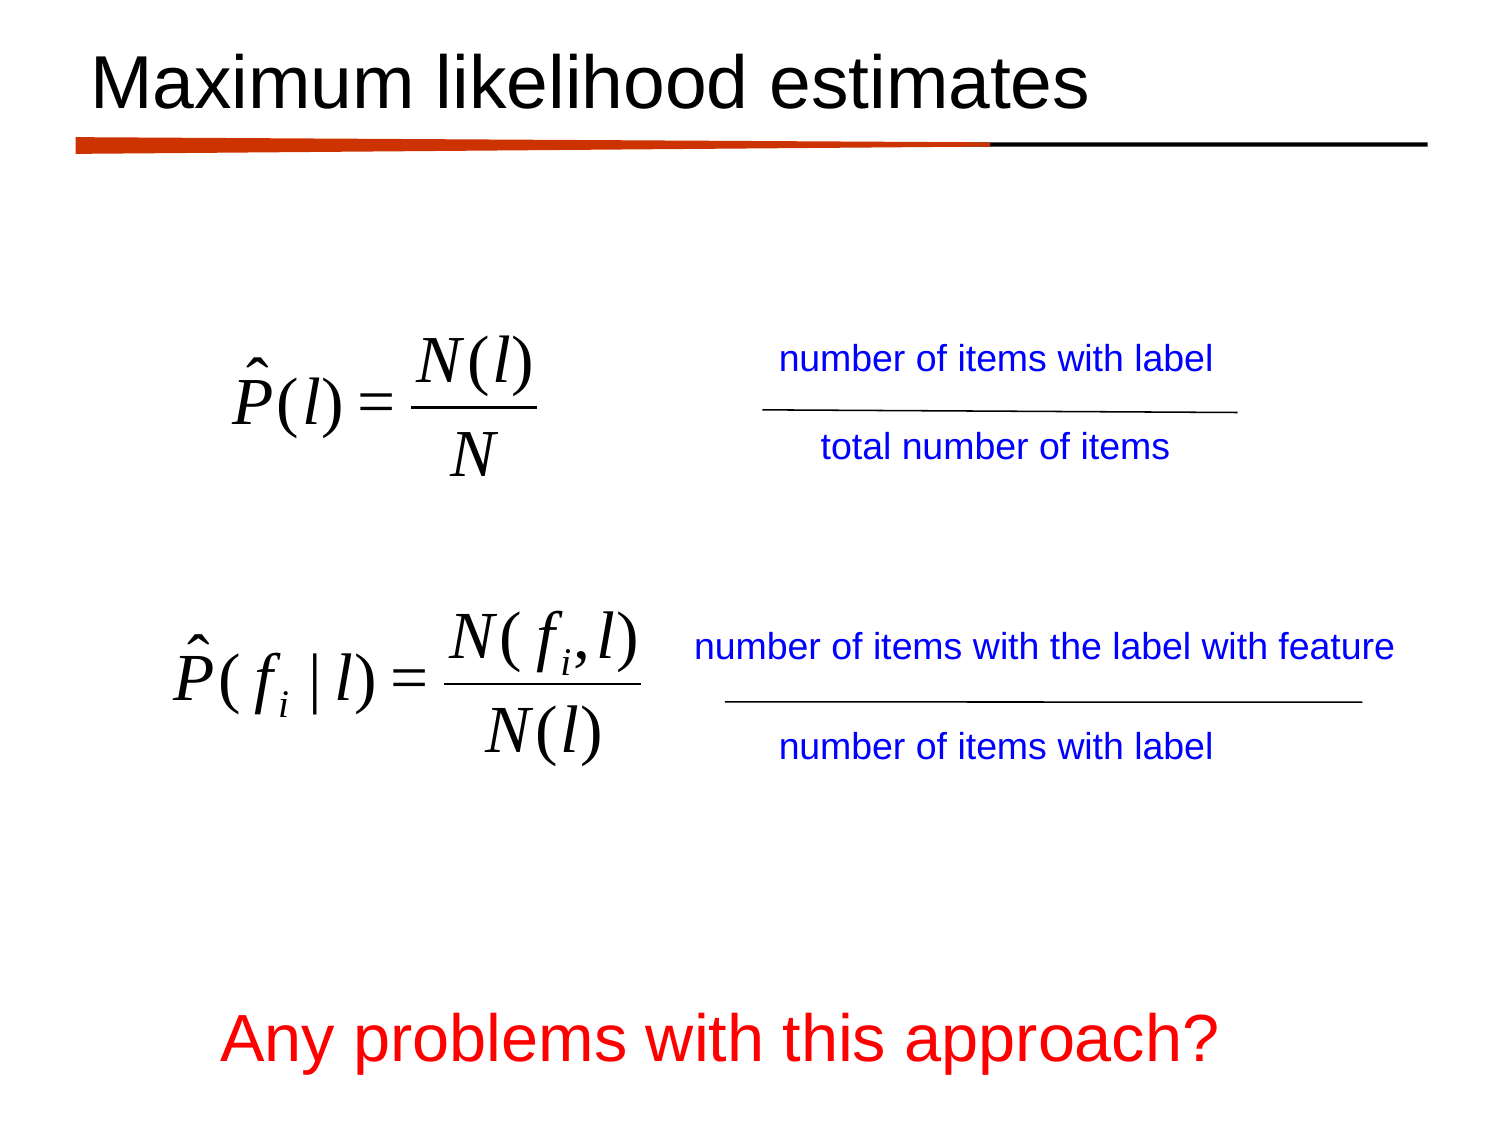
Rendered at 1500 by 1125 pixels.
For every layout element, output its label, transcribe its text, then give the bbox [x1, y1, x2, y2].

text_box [762, 409, 1238, 413]
text_box number of items with label [763, 714, 1229, 775]
text_box Any problems with this approach? [205, 987, 1236, 1083]
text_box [162, 599, 648, 774]
title Maximum likelihood estimates [74, 24, 1426, 133]
text_box number of items with label [763, 326, 1229, 387]
text_box total number of items [805, 421, 1186, 475]
text_box number of items with the label with feature [679, 614, 1411, 675]
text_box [220, 323, 549, 487]
